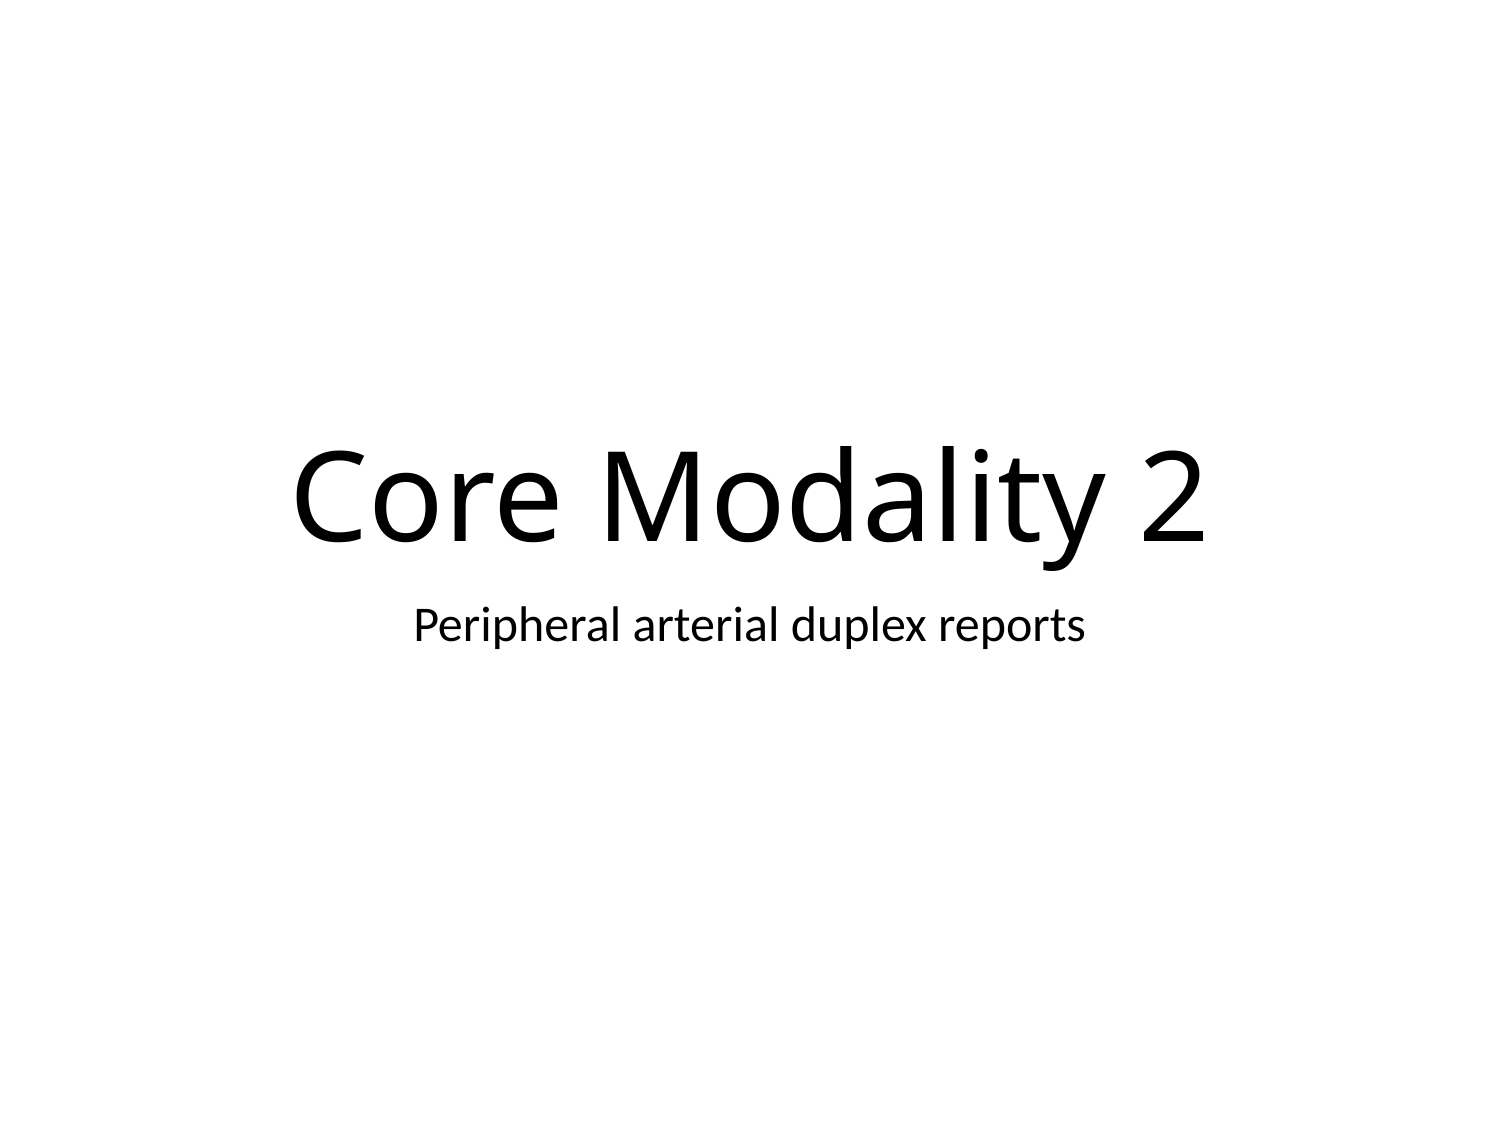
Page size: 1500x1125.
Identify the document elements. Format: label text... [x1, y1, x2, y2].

subtitle Peripheral arterial duplex reports [187, 590, 1313, 863]
title Core Modality 2 [112, 184, 1388, 576]
